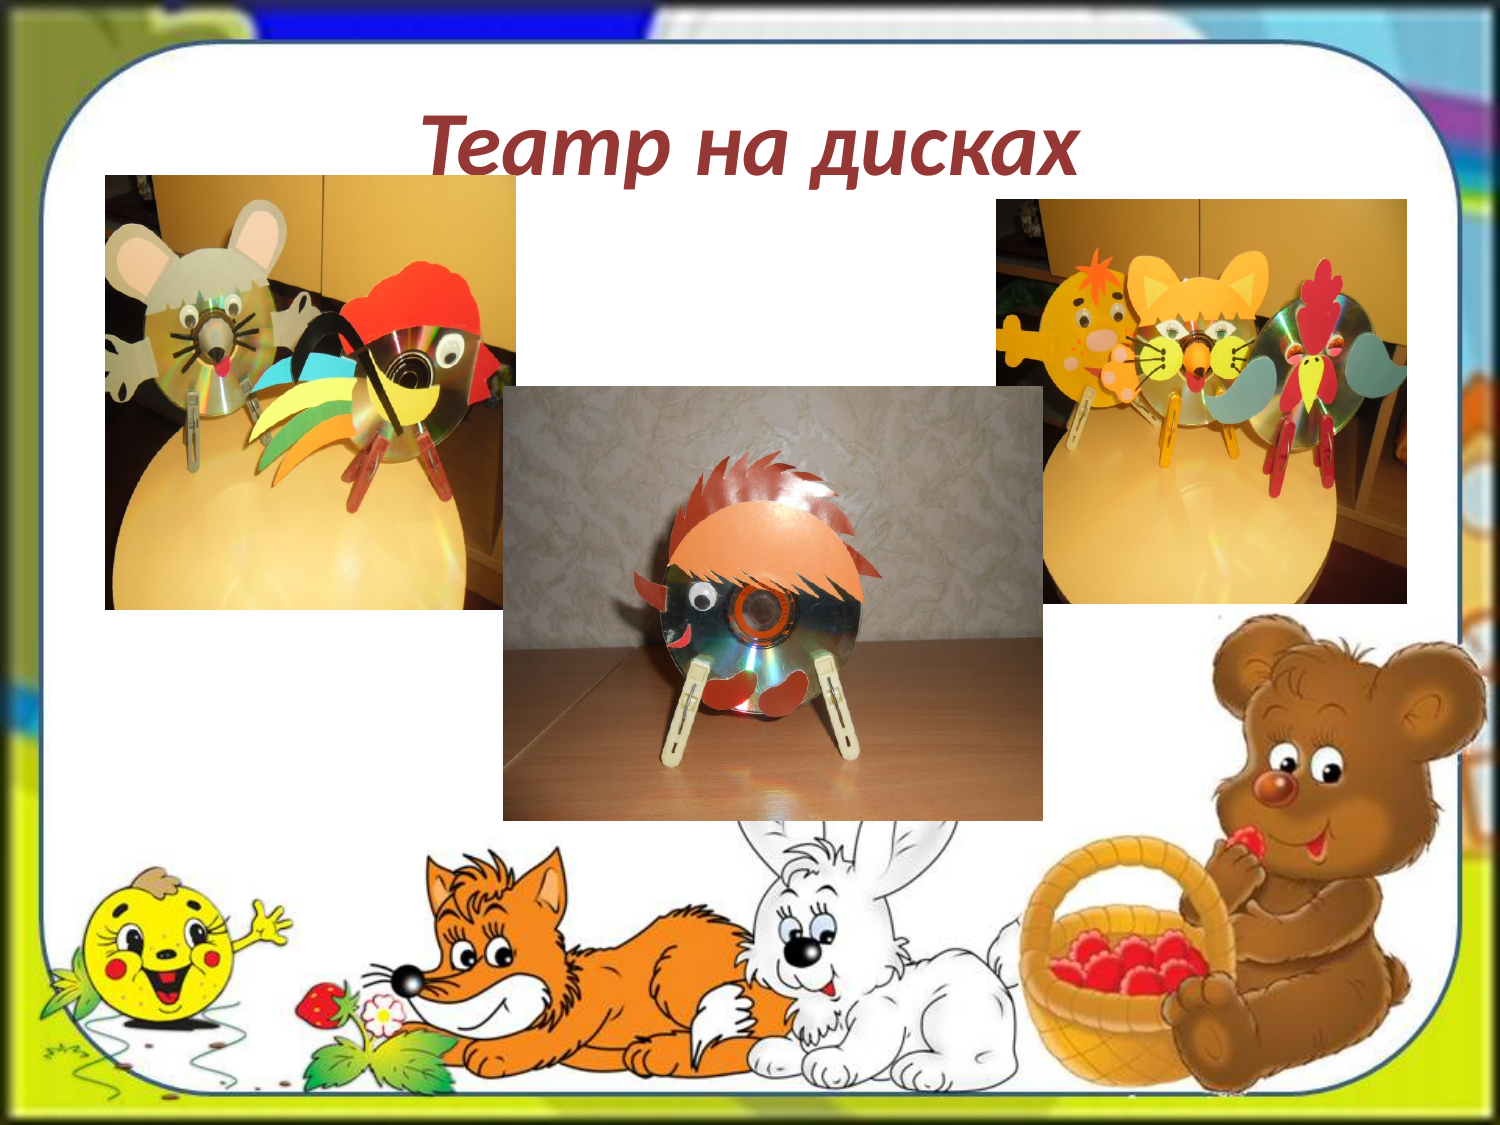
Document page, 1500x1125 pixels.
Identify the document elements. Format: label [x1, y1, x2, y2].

picture [105, 175, 1407, 821]
list [0, 0, 1500, 1125]
